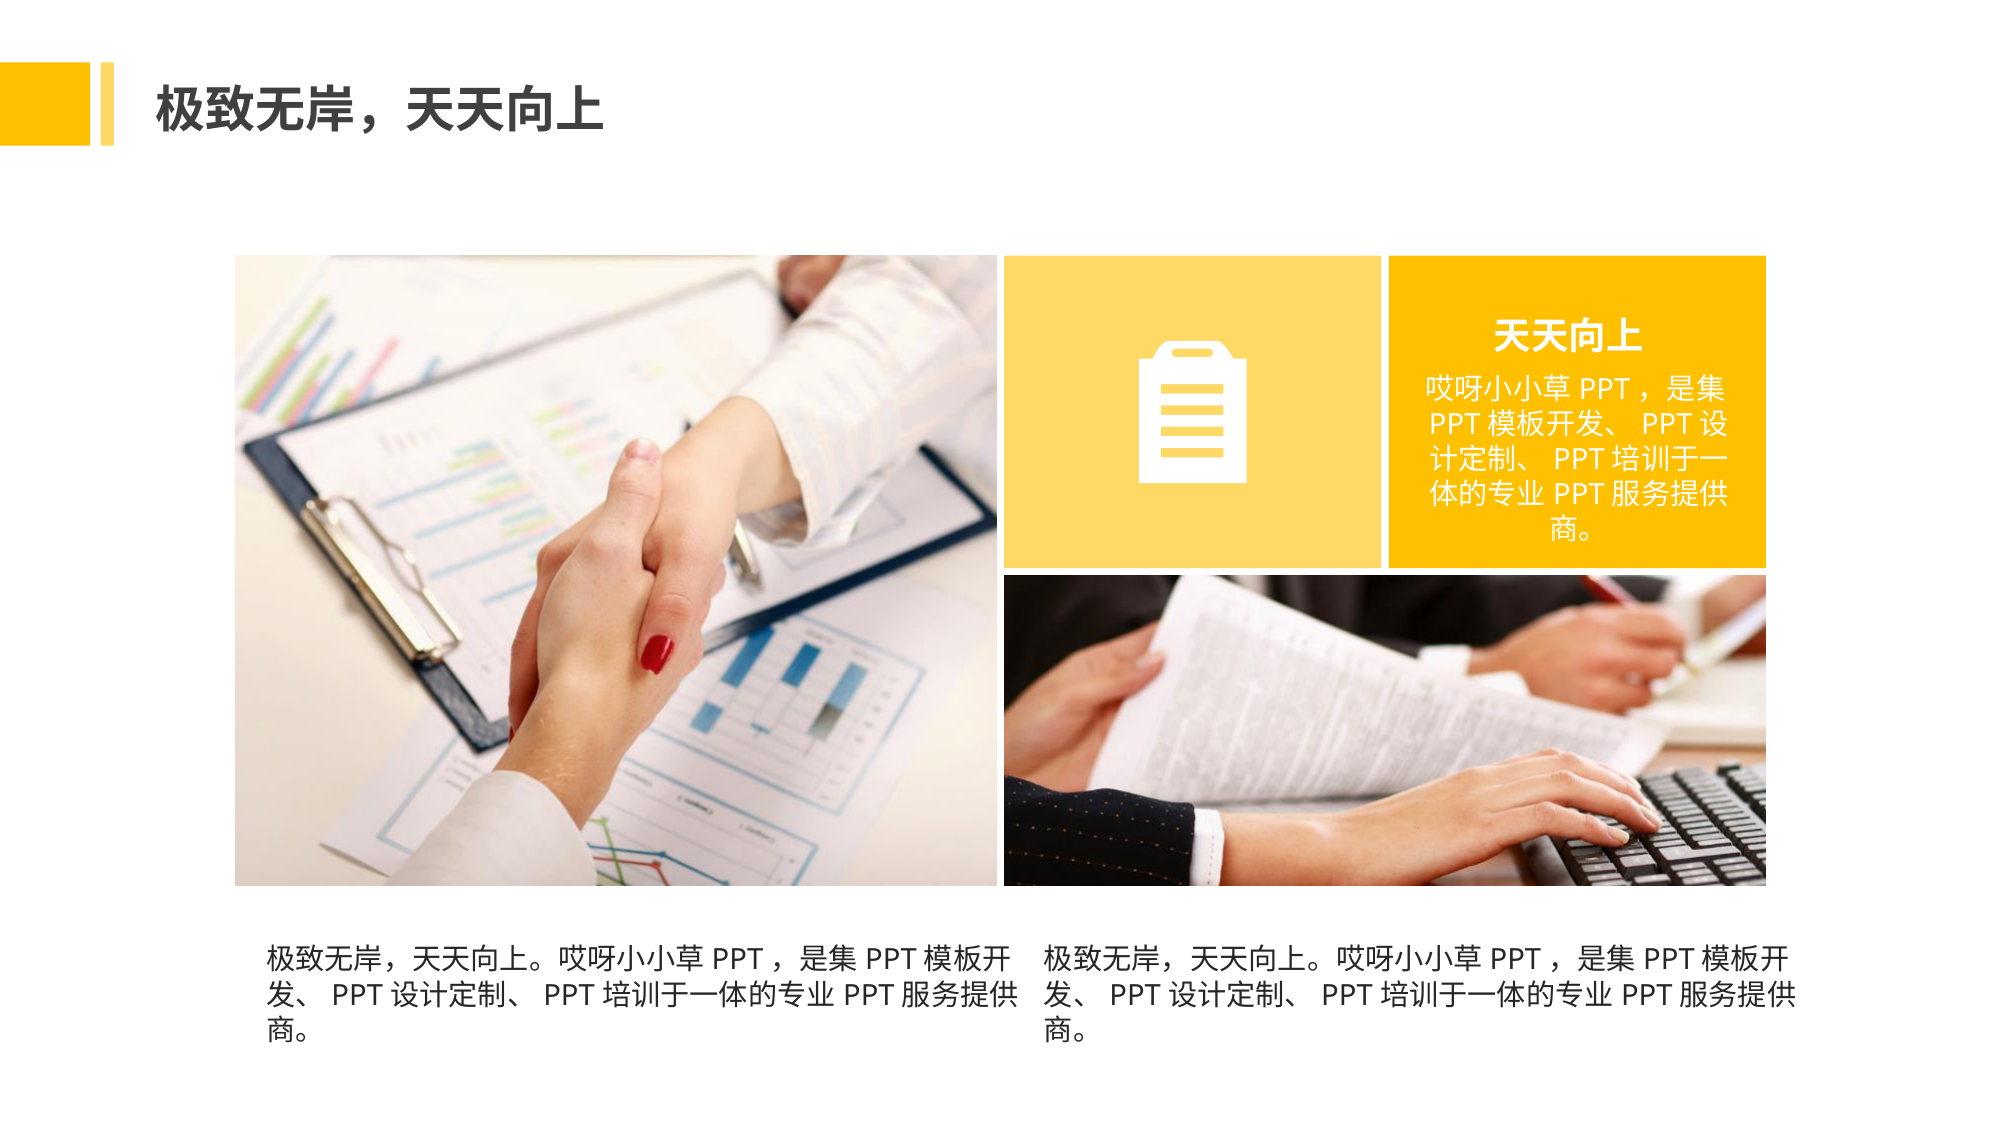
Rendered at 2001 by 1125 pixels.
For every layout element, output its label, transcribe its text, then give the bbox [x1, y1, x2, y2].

text_box [1003, 255, 1382, 569]
text_box 极致无岸，天天向上。哎呀小小草PPT，是集PPT模板开发、PPT设计定制、PPT培训于一体的专业PPT服务提供商。 [1029, 933, 1813, 1054]
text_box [0, 62, 115, 146]
text_box [1138, 340, 1247, 484]
text_box 极致无岸，天天向上 [140, 69, 633, 145]
picture [235, 255, 997, 886]
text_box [1410, 304, 1748, 555]
text_box [1388, 255, 1767, 569]
text_box 极致无岸，天天向上。哎呀小小草PPT，是集PPT模板开发、PPT设计定制、PPT培训于一体的专业PPT服务提供商。 [251, 933, 1029, 1054]
picture [1004, 575, 1766, 886]
